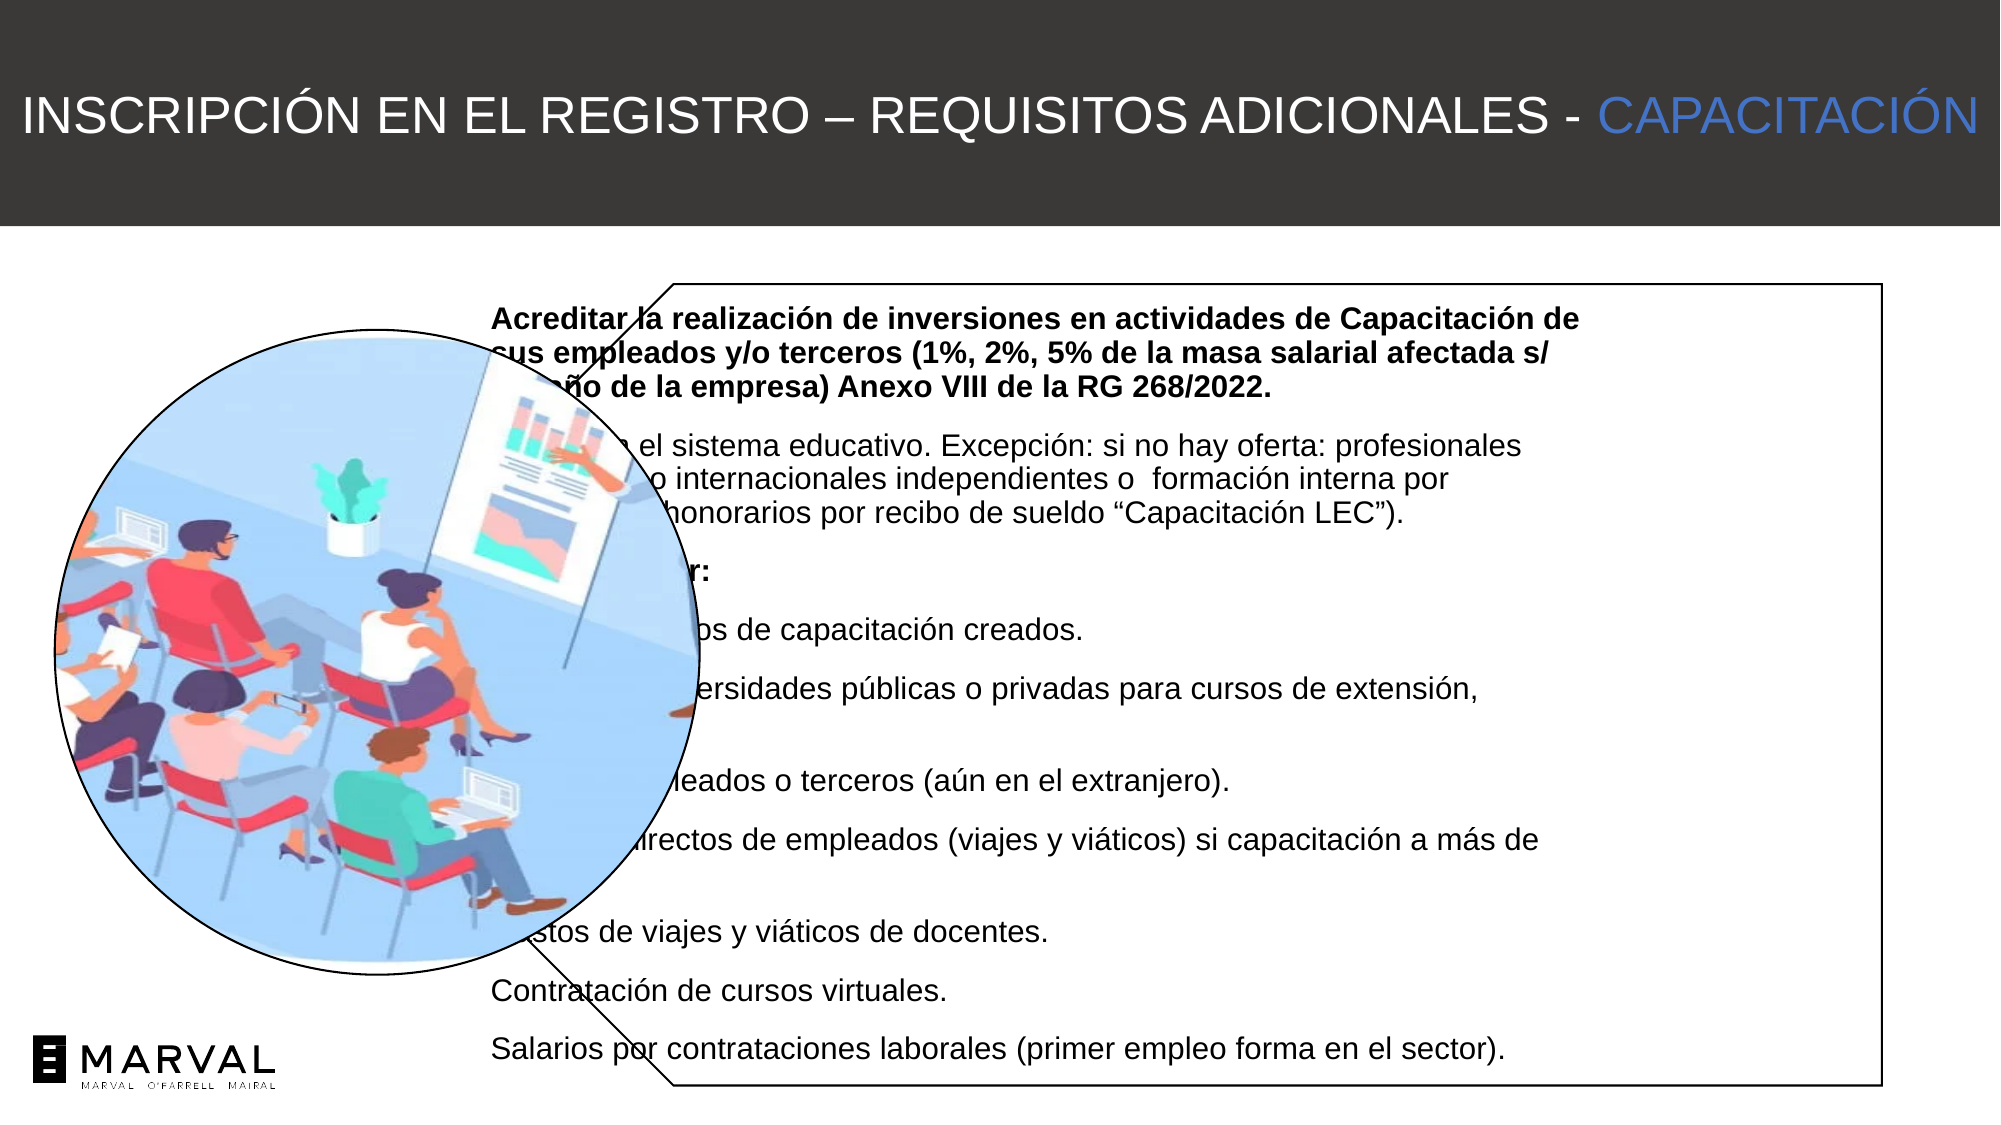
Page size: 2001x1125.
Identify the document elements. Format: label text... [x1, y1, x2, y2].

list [33, 283, 1963, 1086]
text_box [33, 1086, 275, 1090]
text_box INSCRIPCIÓN EN EL REGISTRO – REQUISITOS ADICIONALES - CAPACITACIÓN [0, 0, 2000, 227]
